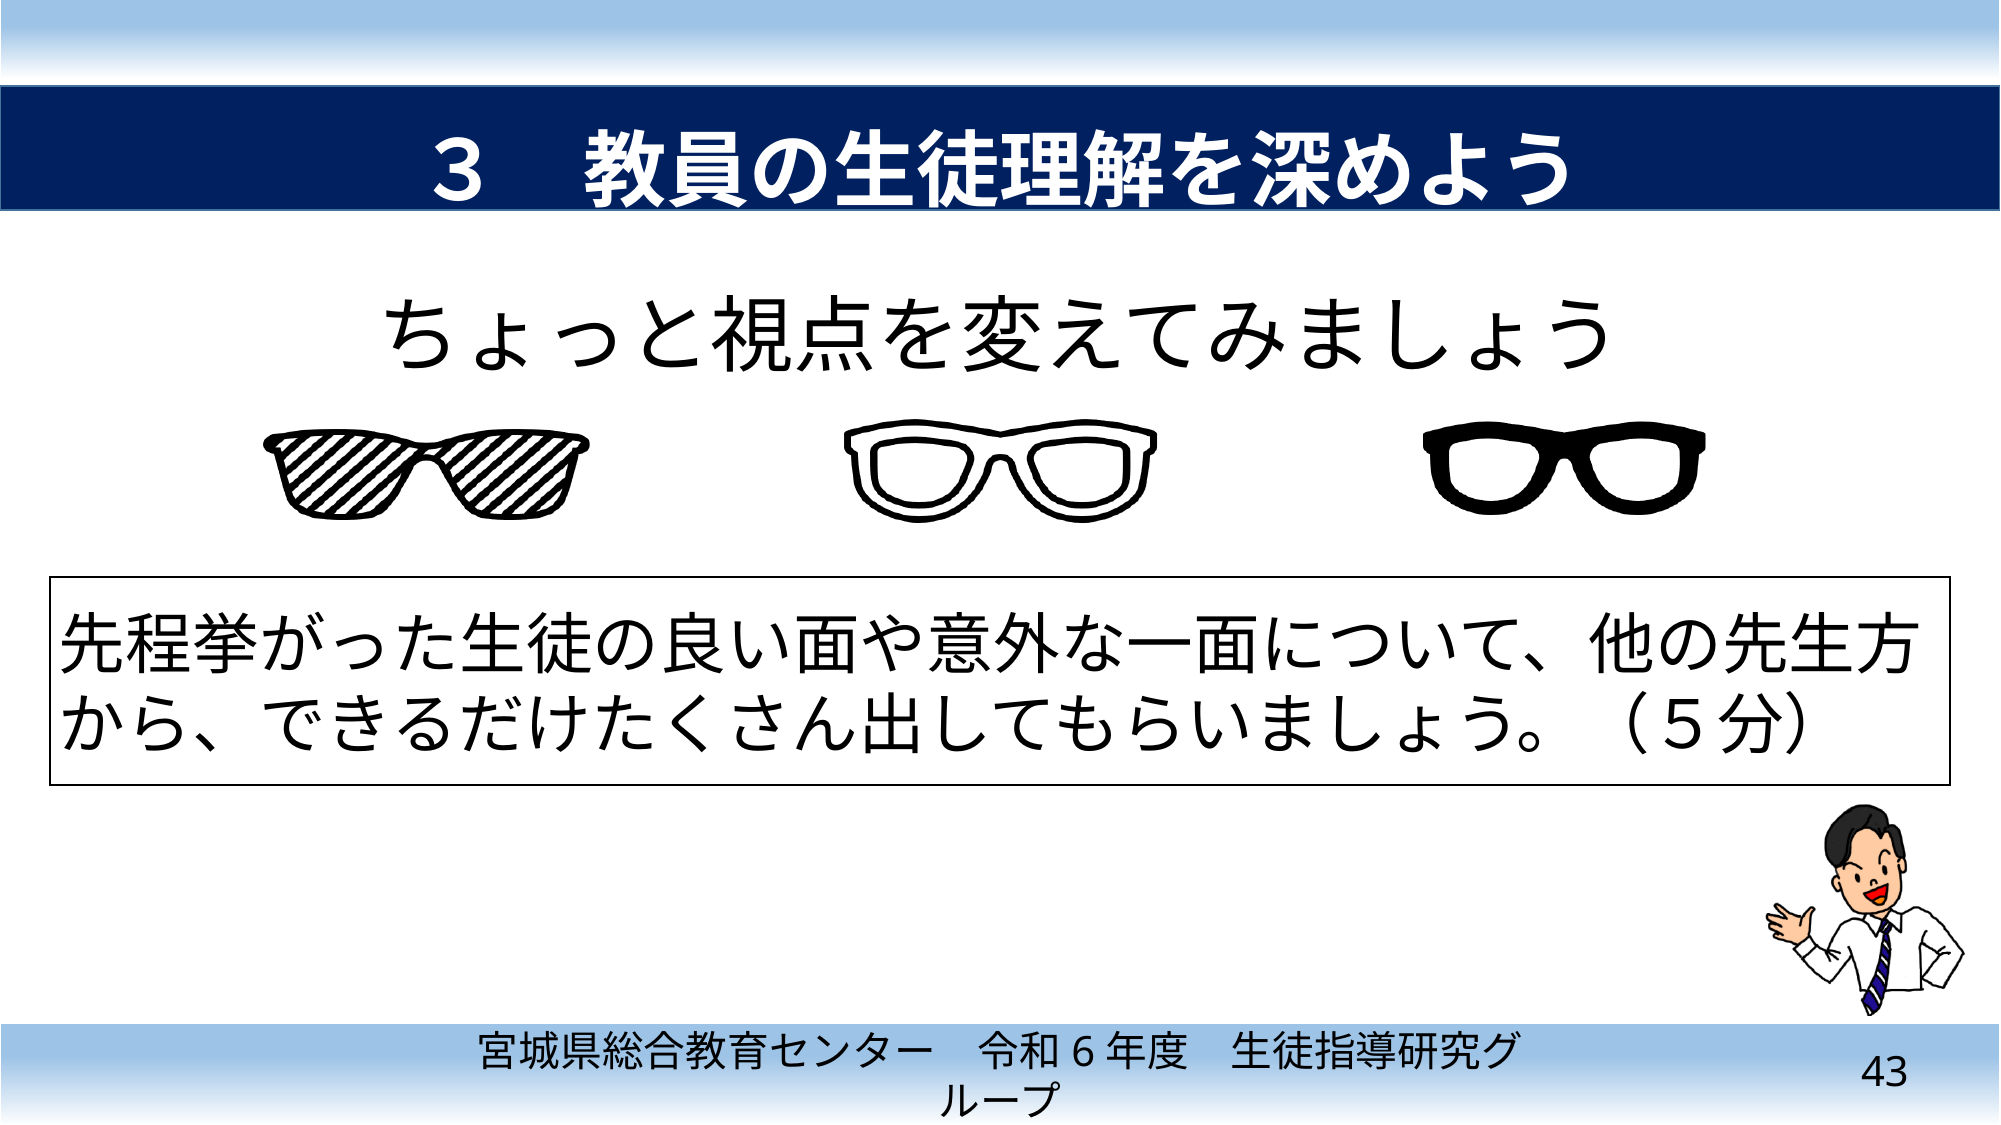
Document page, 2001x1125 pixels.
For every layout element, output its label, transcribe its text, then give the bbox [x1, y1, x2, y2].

picture [1410, 387, 1733, 534]
text_box [49, 576, 1951, 786]
text_box ３ 教員の生徒理解を深めよう [220, 59, 1780, 224]
picture [1749, 791, 1992, 1016]
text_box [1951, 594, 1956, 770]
picture [248, 384, 590, 557]
text_box [1780, 85, 2000, 211]
picture [829, 386, 1171, 541]
slide_number 42 [1811, 1043, 1925, 1104]
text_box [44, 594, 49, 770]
text_box [0, 85, 220, 211]
text_box 宮城県総合教育センター 令和6年度 生徒指導研究グループ [428, 1045, 1572, 1105]
text_box ちょっと視点を変えてみましょう [293, 274, 1707, 390]
